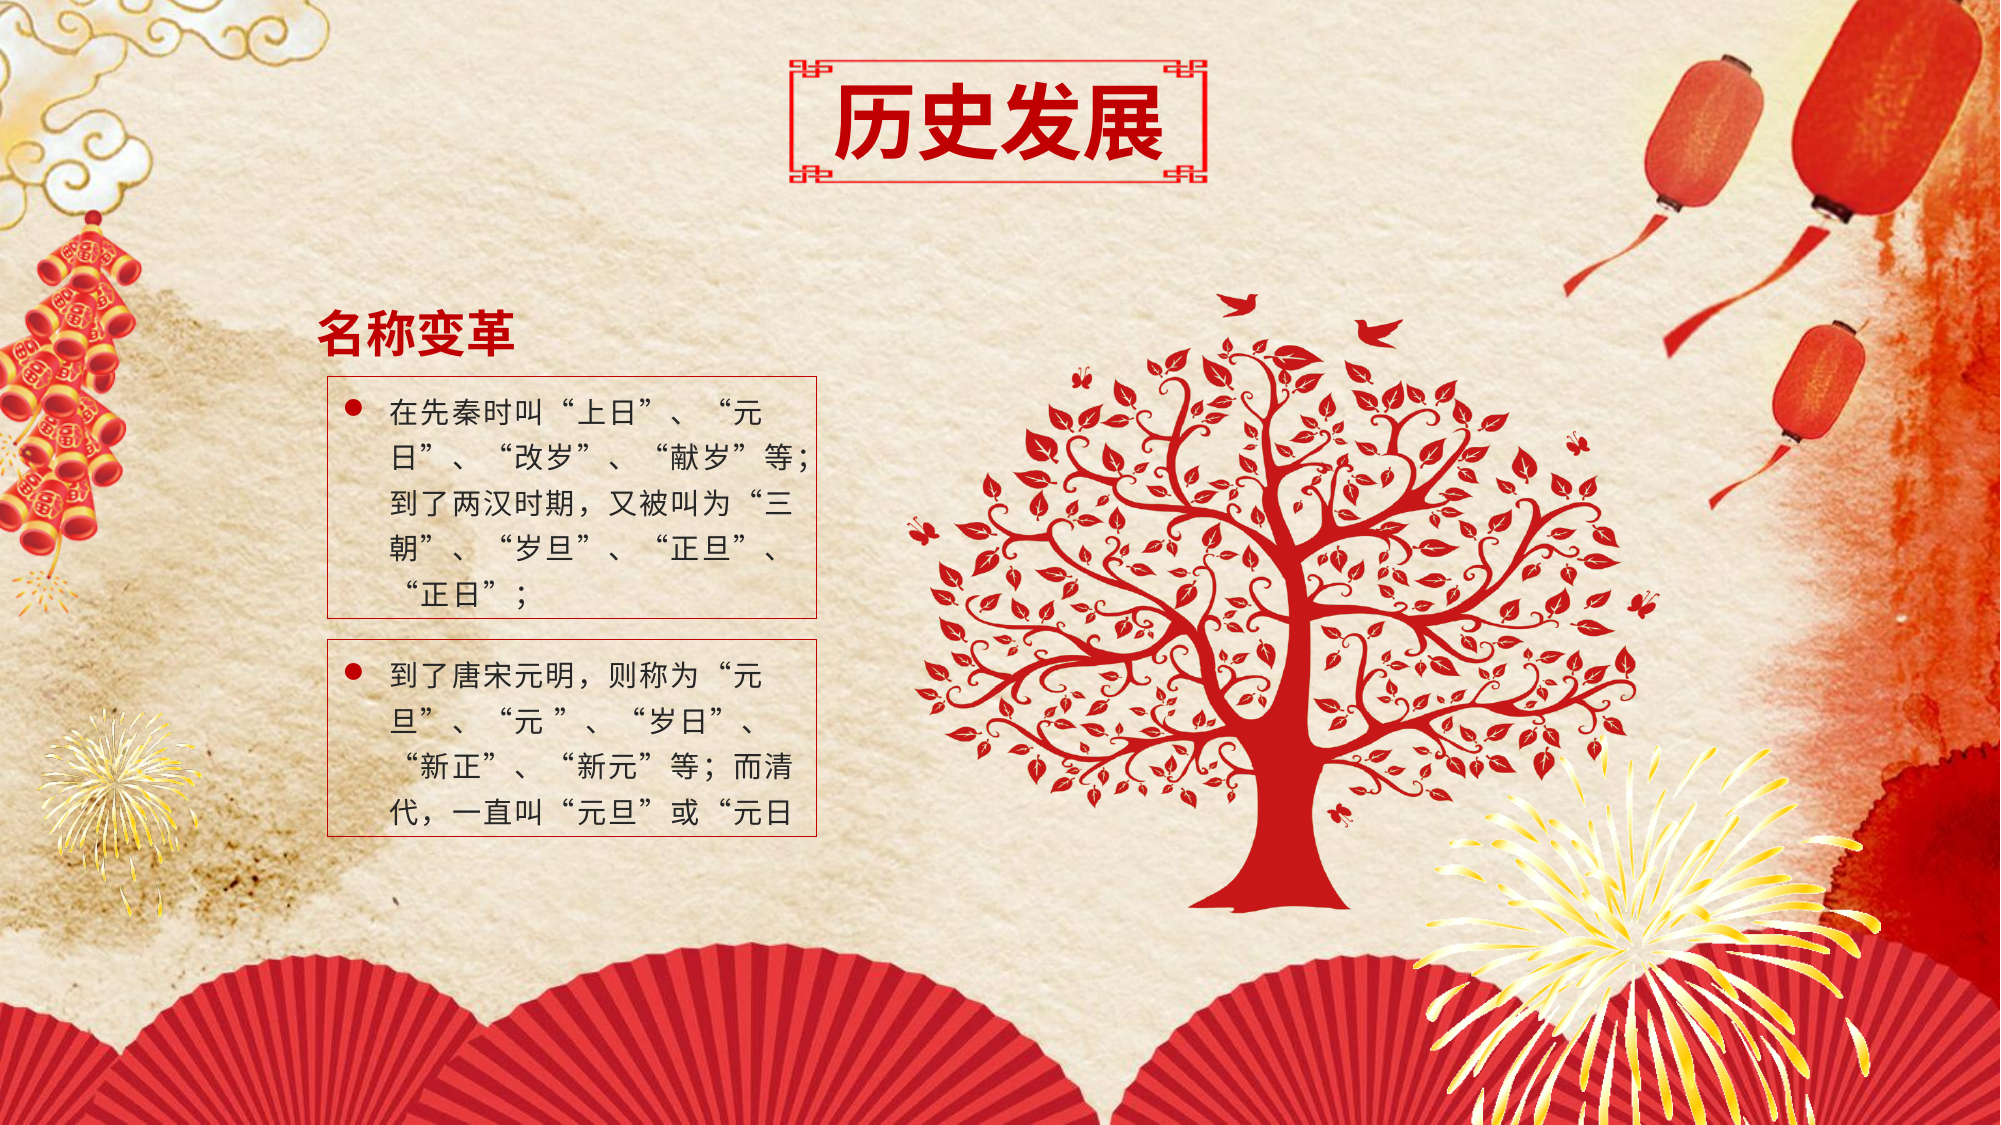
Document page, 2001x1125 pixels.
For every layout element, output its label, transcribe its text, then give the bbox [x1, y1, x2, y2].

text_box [766, 34, 1234, 207]
text_box 在先秦时叫“上日”、“元日”、“改岁”、“献岁”等；到了两汉时期，又被叫为“三朝”、“岁旦”、“正旦”、“正日”； [327, 376, 817, 619]
text_box 名称变革 [301, 276, 532, 370]
text_box 到了唐宋元明，则称为“元旦”、“元 ”、“岁日”、“新正”、“新元”等；而清代，一直叫“元旦”或“元日 [327, 639, 817, 837]
picture [0, 0, 2000, 1125]
